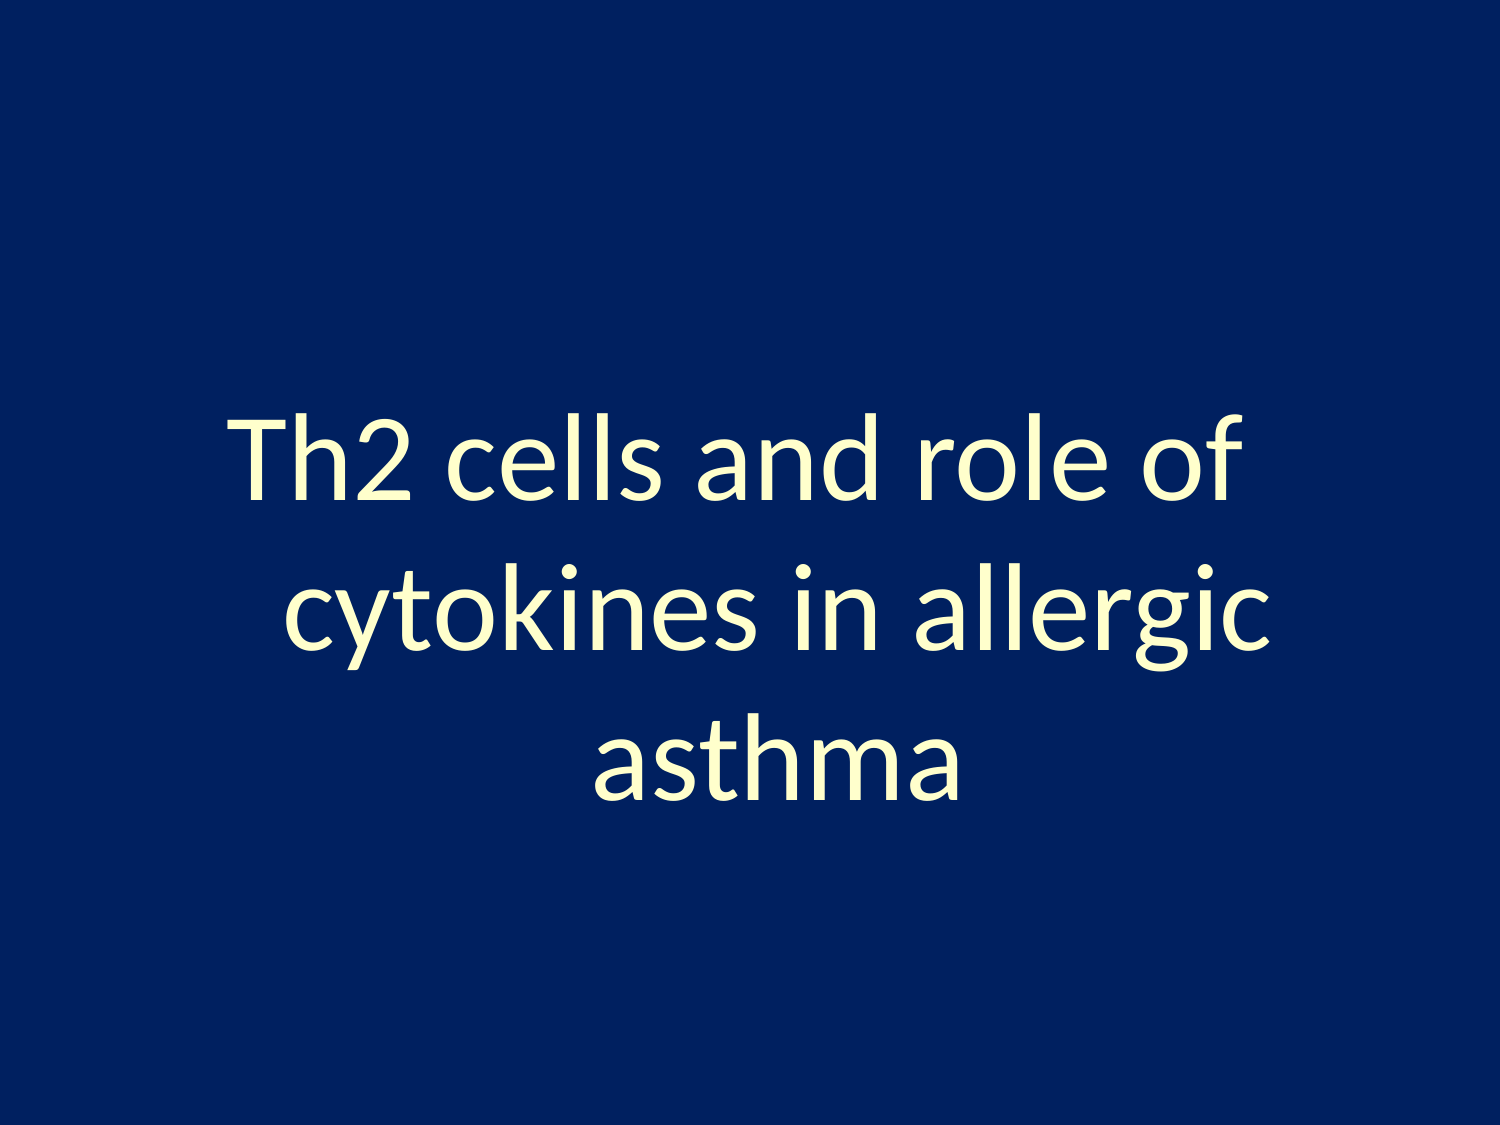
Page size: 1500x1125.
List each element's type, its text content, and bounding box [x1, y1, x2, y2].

list Th2 cells and role of cytokines in allergic asthma [75, 262, 1425, 1005]
